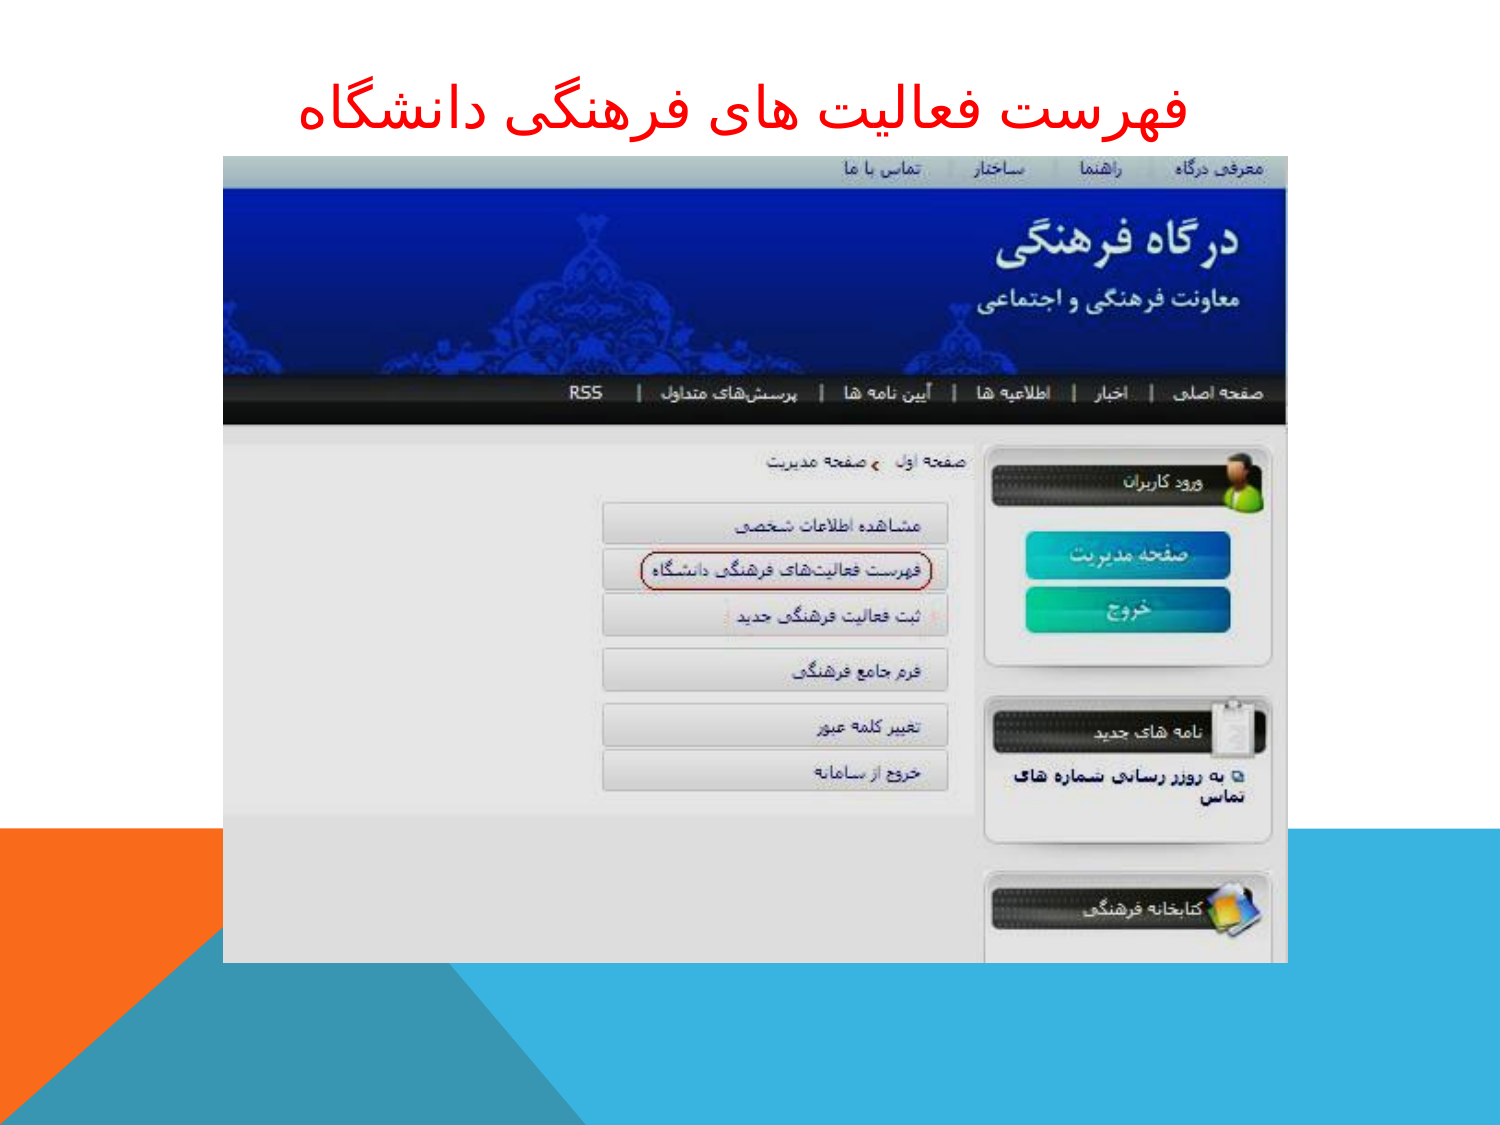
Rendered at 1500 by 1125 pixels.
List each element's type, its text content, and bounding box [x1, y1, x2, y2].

picture [223, 156, 1288, 963]
title فهرست فعالیت های فرهنگی دانشگاه [135, 60, 1369, 150]
